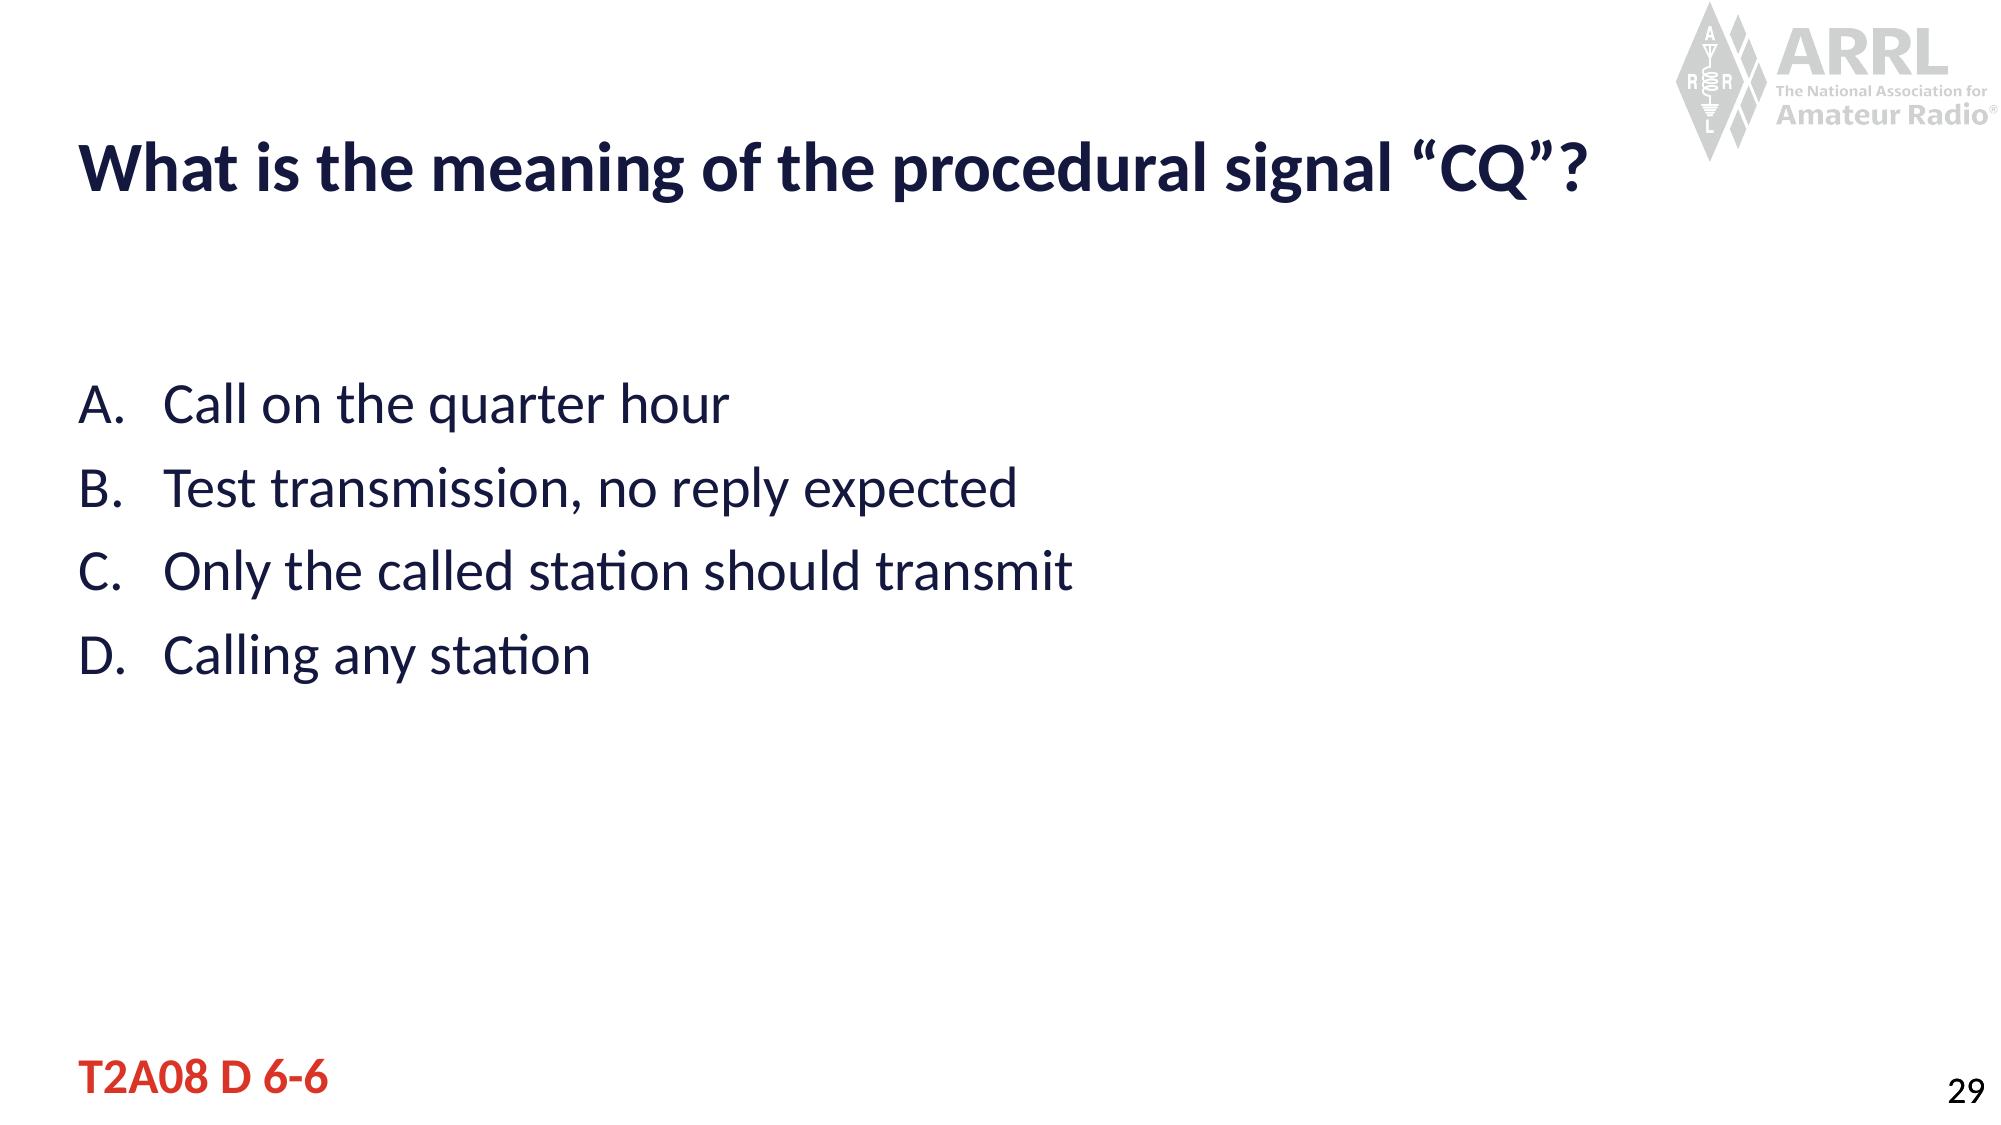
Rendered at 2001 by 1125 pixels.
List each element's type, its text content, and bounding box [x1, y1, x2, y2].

picture [1674, 0, 2000, 164]
title What is the meaning of the procedural signal “CQ”? [63, 59, 1863, 278]
list Call on the quarter hour Test transmission, no reply expected Only the called station should transmit Calling any station [63, 365, 1863, 989]
text_box T2A08 D 6-6 [63, 1036, 921, 1112]
